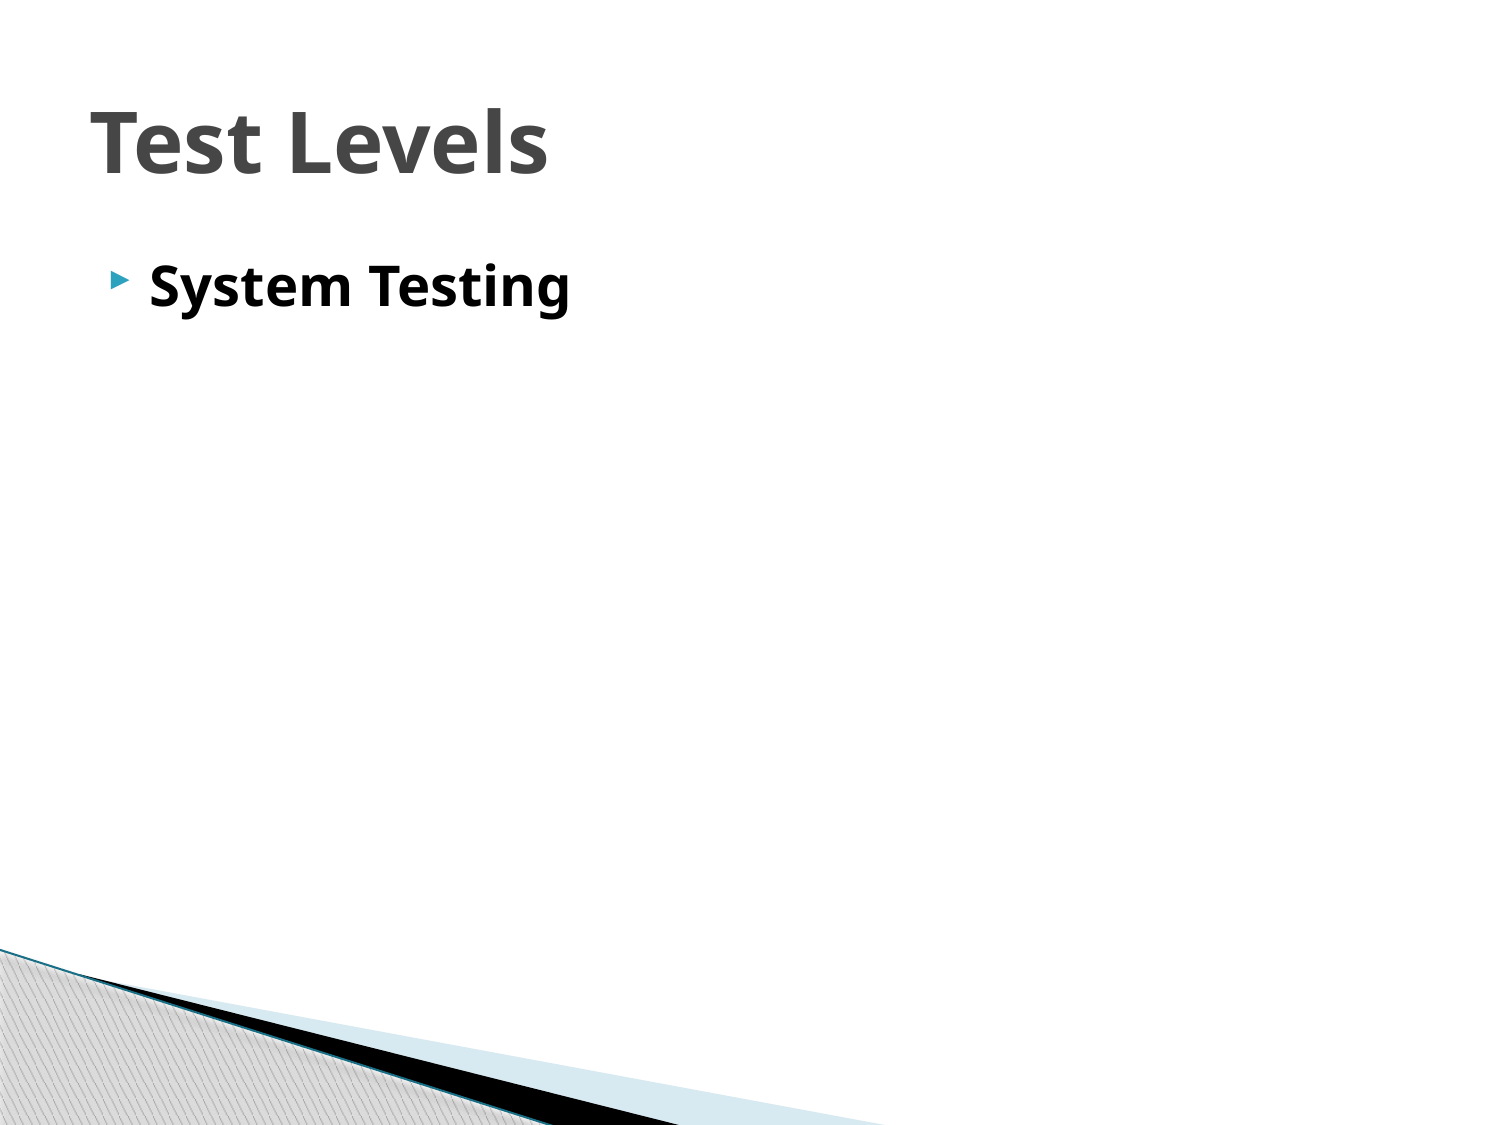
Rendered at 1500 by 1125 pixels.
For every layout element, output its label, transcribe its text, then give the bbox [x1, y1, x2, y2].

list System Testing [75, 243, 1388, 1012]
title Test Levels [75, 45, 1425, 233]
